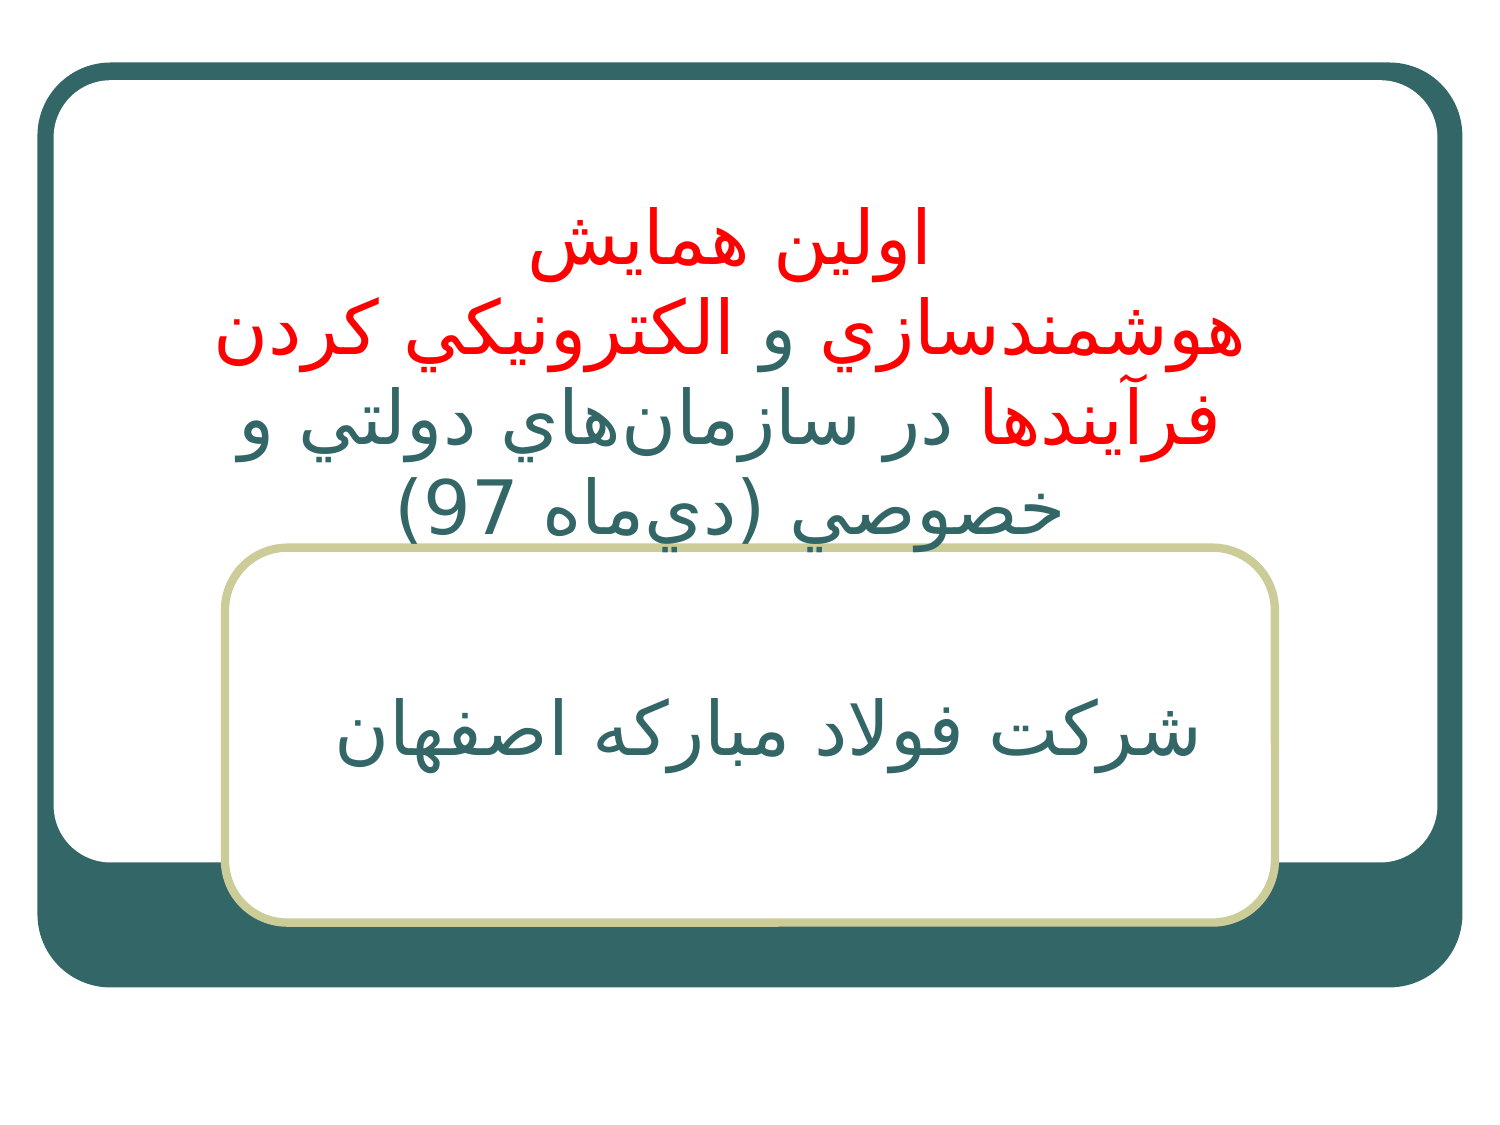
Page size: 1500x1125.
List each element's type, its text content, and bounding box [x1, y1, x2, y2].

subtitle شرکت فولاد مبارکه اصفهان [137, 562, 1400, 900]
title اولين همايش هوشمندسازي و الكترونيكي كردن فرآيندها در سازمان‌هاي دولتي و خصوصي (دي‌ماه 97) [112, 176, 1348, 563]
